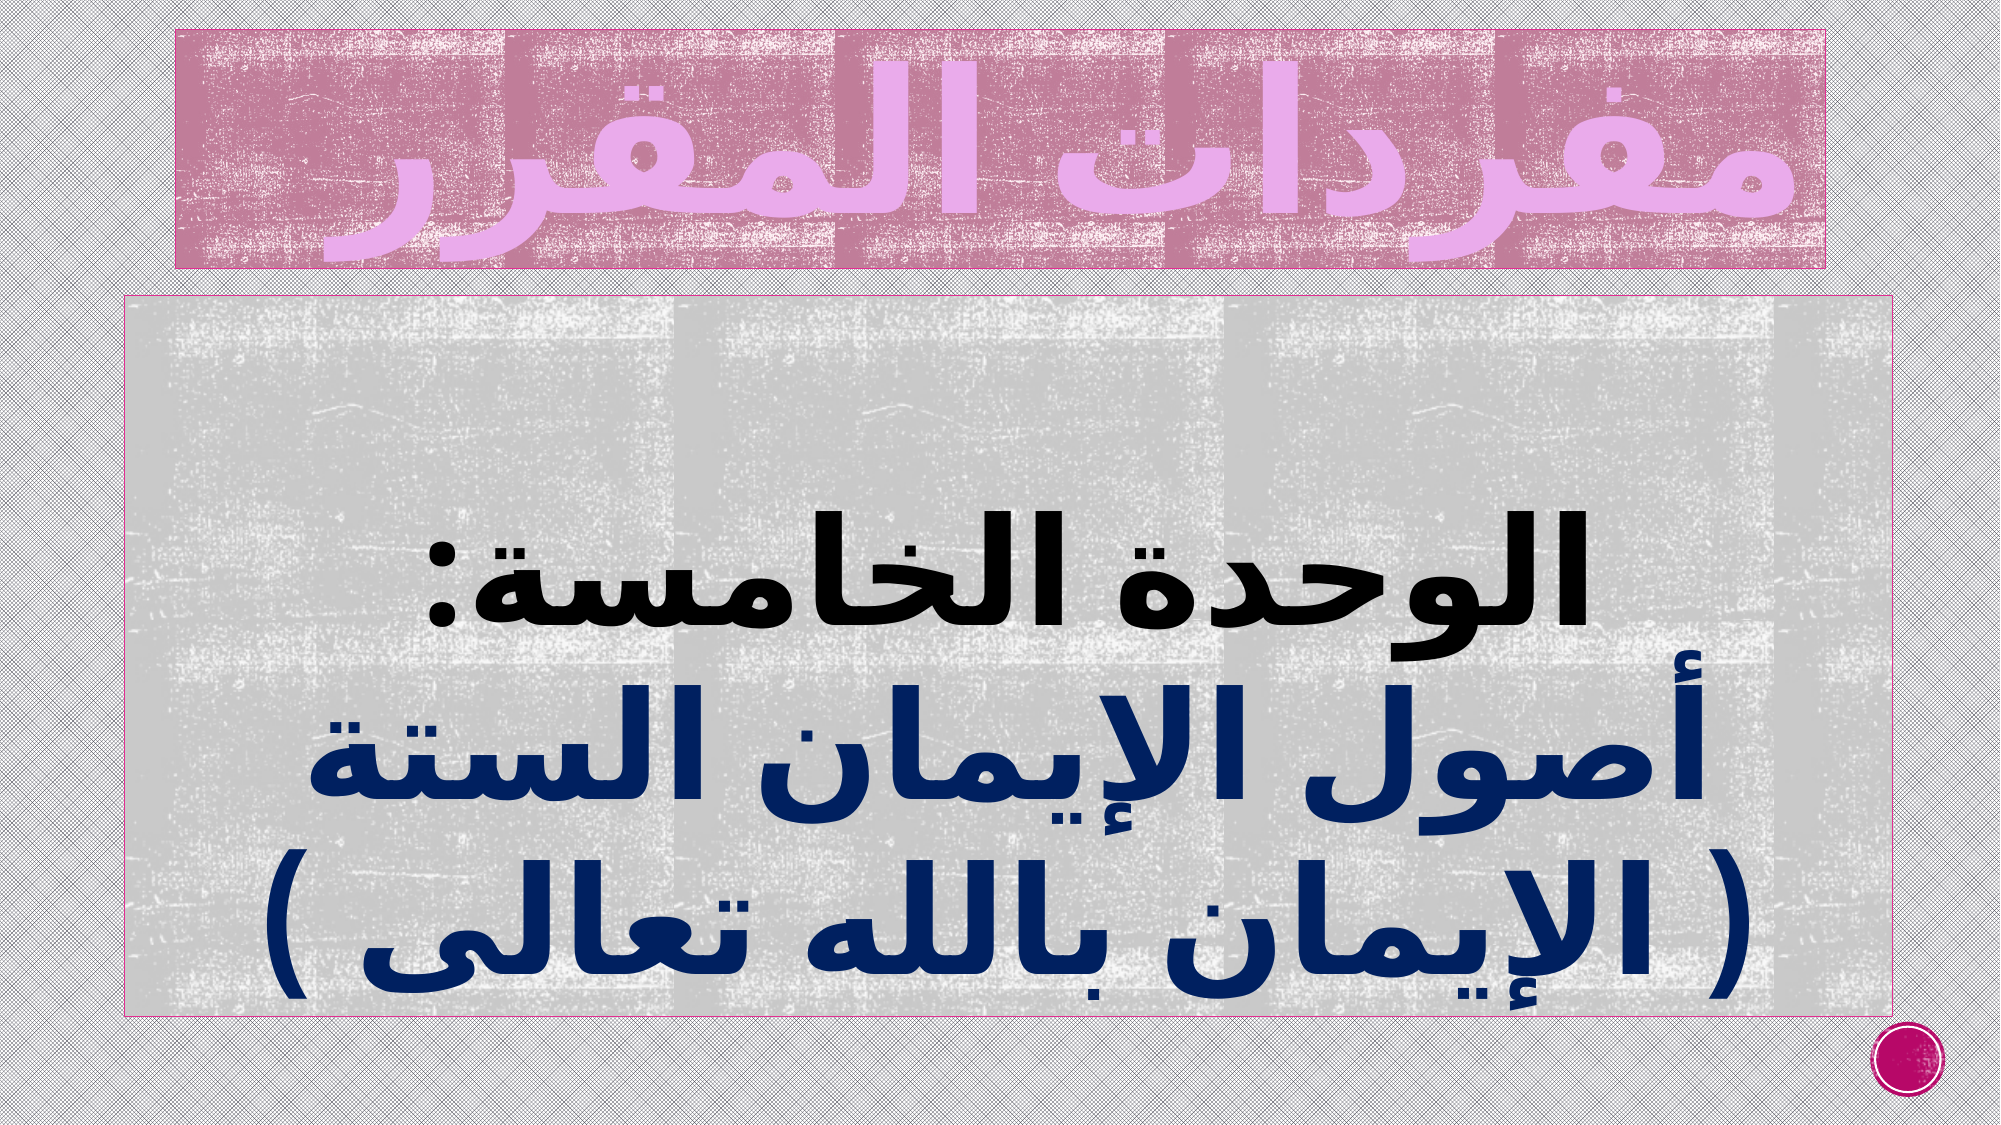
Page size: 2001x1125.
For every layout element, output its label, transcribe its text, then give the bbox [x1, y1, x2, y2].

title مفردات المقرر [175, 29, 1826, 269]
list الوحدة الخامسة: أصول الإيمان الستة ( الإيمان بالله تعالى ) [124, 295, 1893, 1017]
